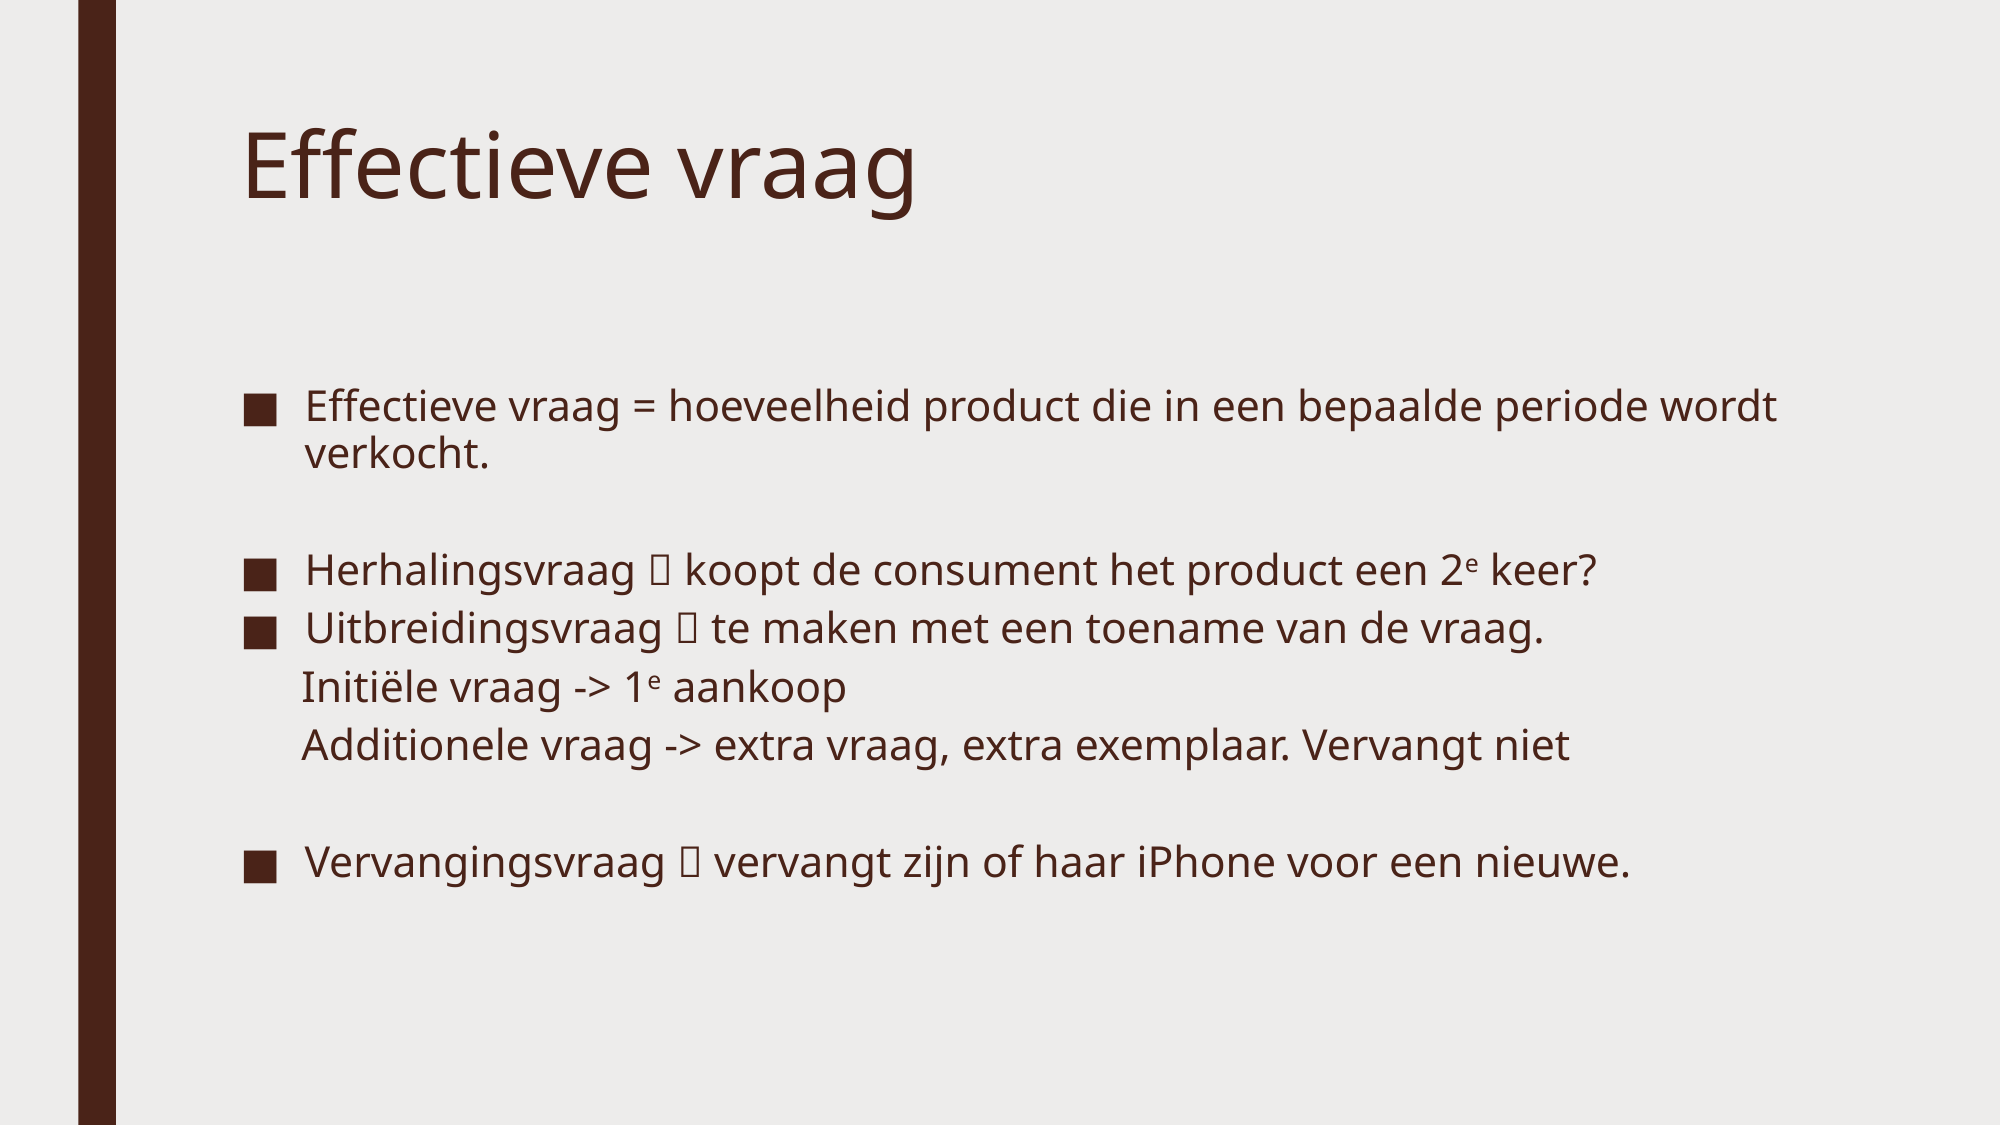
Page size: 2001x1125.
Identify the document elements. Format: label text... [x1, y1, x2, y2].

title Effectieve vraag [225, 112, 1800, 357]
list Effectieve vraag = hoeveelheid product die in een bepaalde periode wordt verkocht. Herhalingsvraag  koopt de consument het product een 2e keer? Uitbreidingsvraag  te maken met een toename van de vraag. Initiële vraag -> 1e aankoop Additionele vraag -> extra vraag, extra exemplaar. Vervangt niet Vervangingsvraag  vervangt zijn of haar iPhone voor een nieuwe. [225, 375, 1879, 963]
